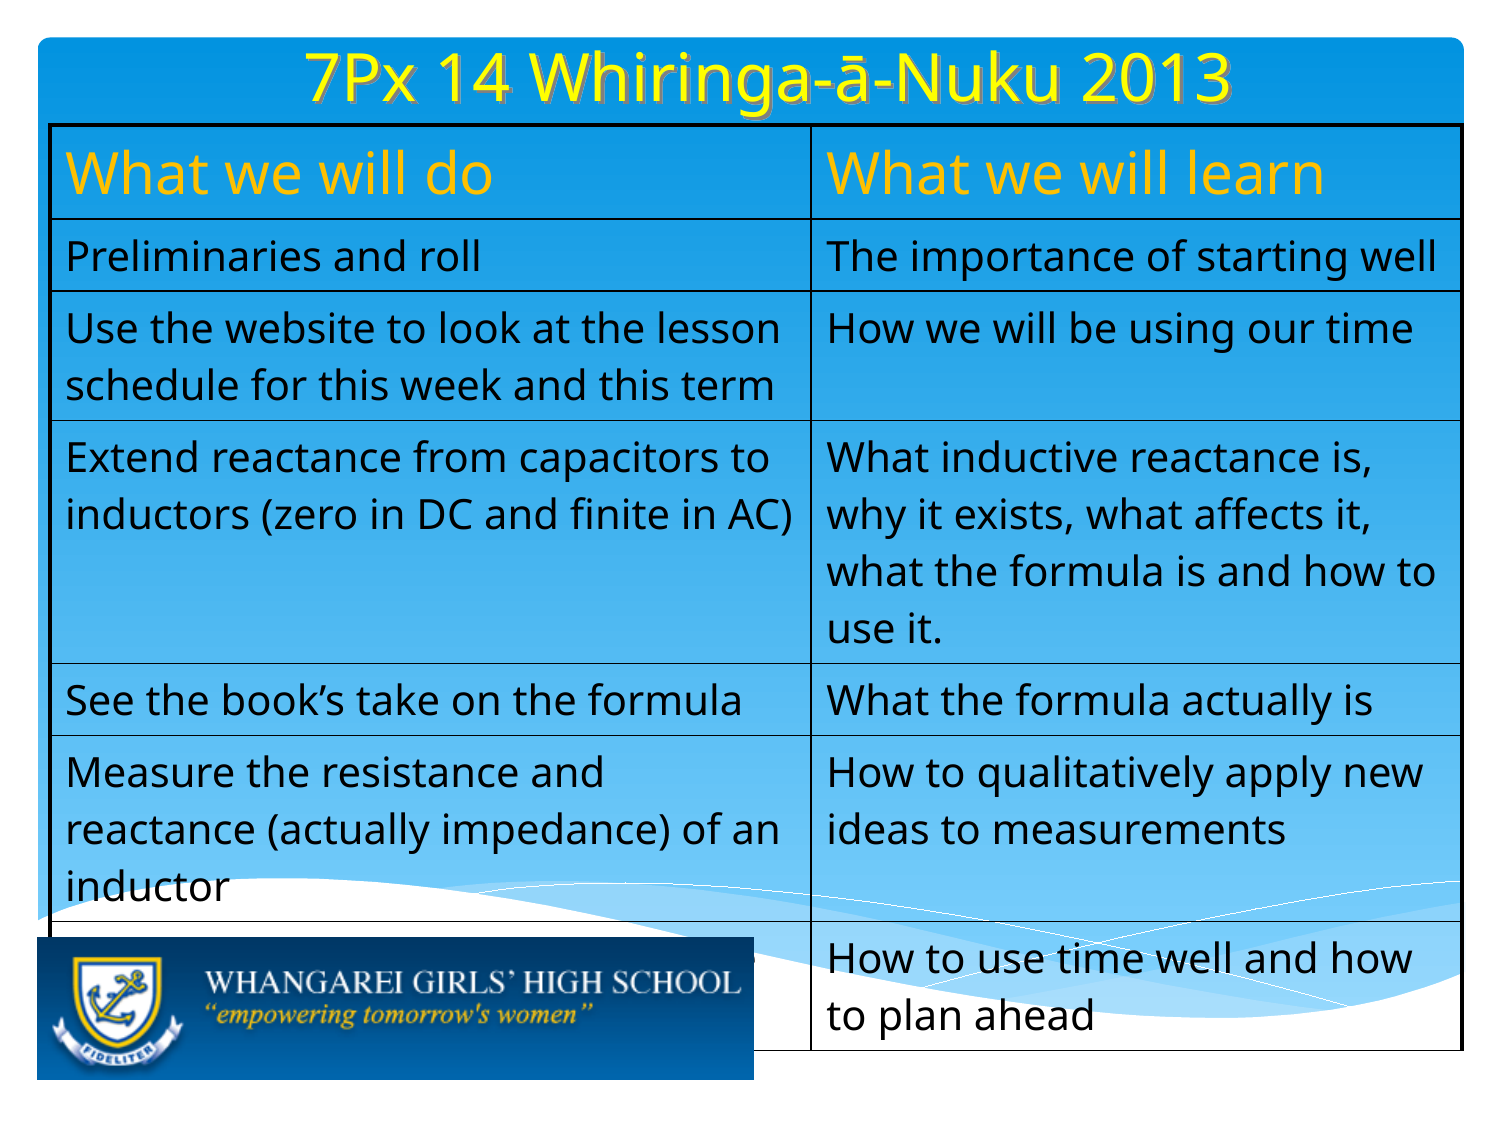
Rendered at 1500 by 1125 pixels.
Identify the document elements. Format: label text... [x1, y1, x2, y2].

text_box 7Px 14 Whiringa-ā-Nuku 2013 [162, 24, 1375, 123]
table_cell HRT, HW marking – and set the due date for some more units [52, 922, 810, 1050]
table_cell How to use time well and how to plan ahead [812, 922, 1460, 1050]
table_cell Preliminaries and roll [52, 220, 810, 290]
table_cell Use the website to look at the lesson schedule for this week and this term [52, 292, 810, 420]
table_cell What the formula actually is [812, 664, 1460, 735]
table_cell See the book’s take on the formula [52, 664, 810, 735]
picture [37, 937, 754, 1080]
table_header What we will do [52, 127, 810, 218]
table_cell The importance of starting well [812, 220, 1460, 290]
table_header What we will learn [812, 127, 1460, 218]
table_cell What inductive reactance is, why it exists, what affects it, what the formula is and how to use it. [812, 421, 1460, 663]
table_cell How we will be using our time [812, 292, 1460, 420]
table_cell Extend reactance from capacitors to inductors (zero in DC and finite in AC) [52, 421, 810, 663]
table_cell How to qualitatively apply new ideas to measurements [812, 736, 1460, 921]
table_cell Measure the resistance and reactance (actually impedance) of an inductor [52, 736, 810, 921]
